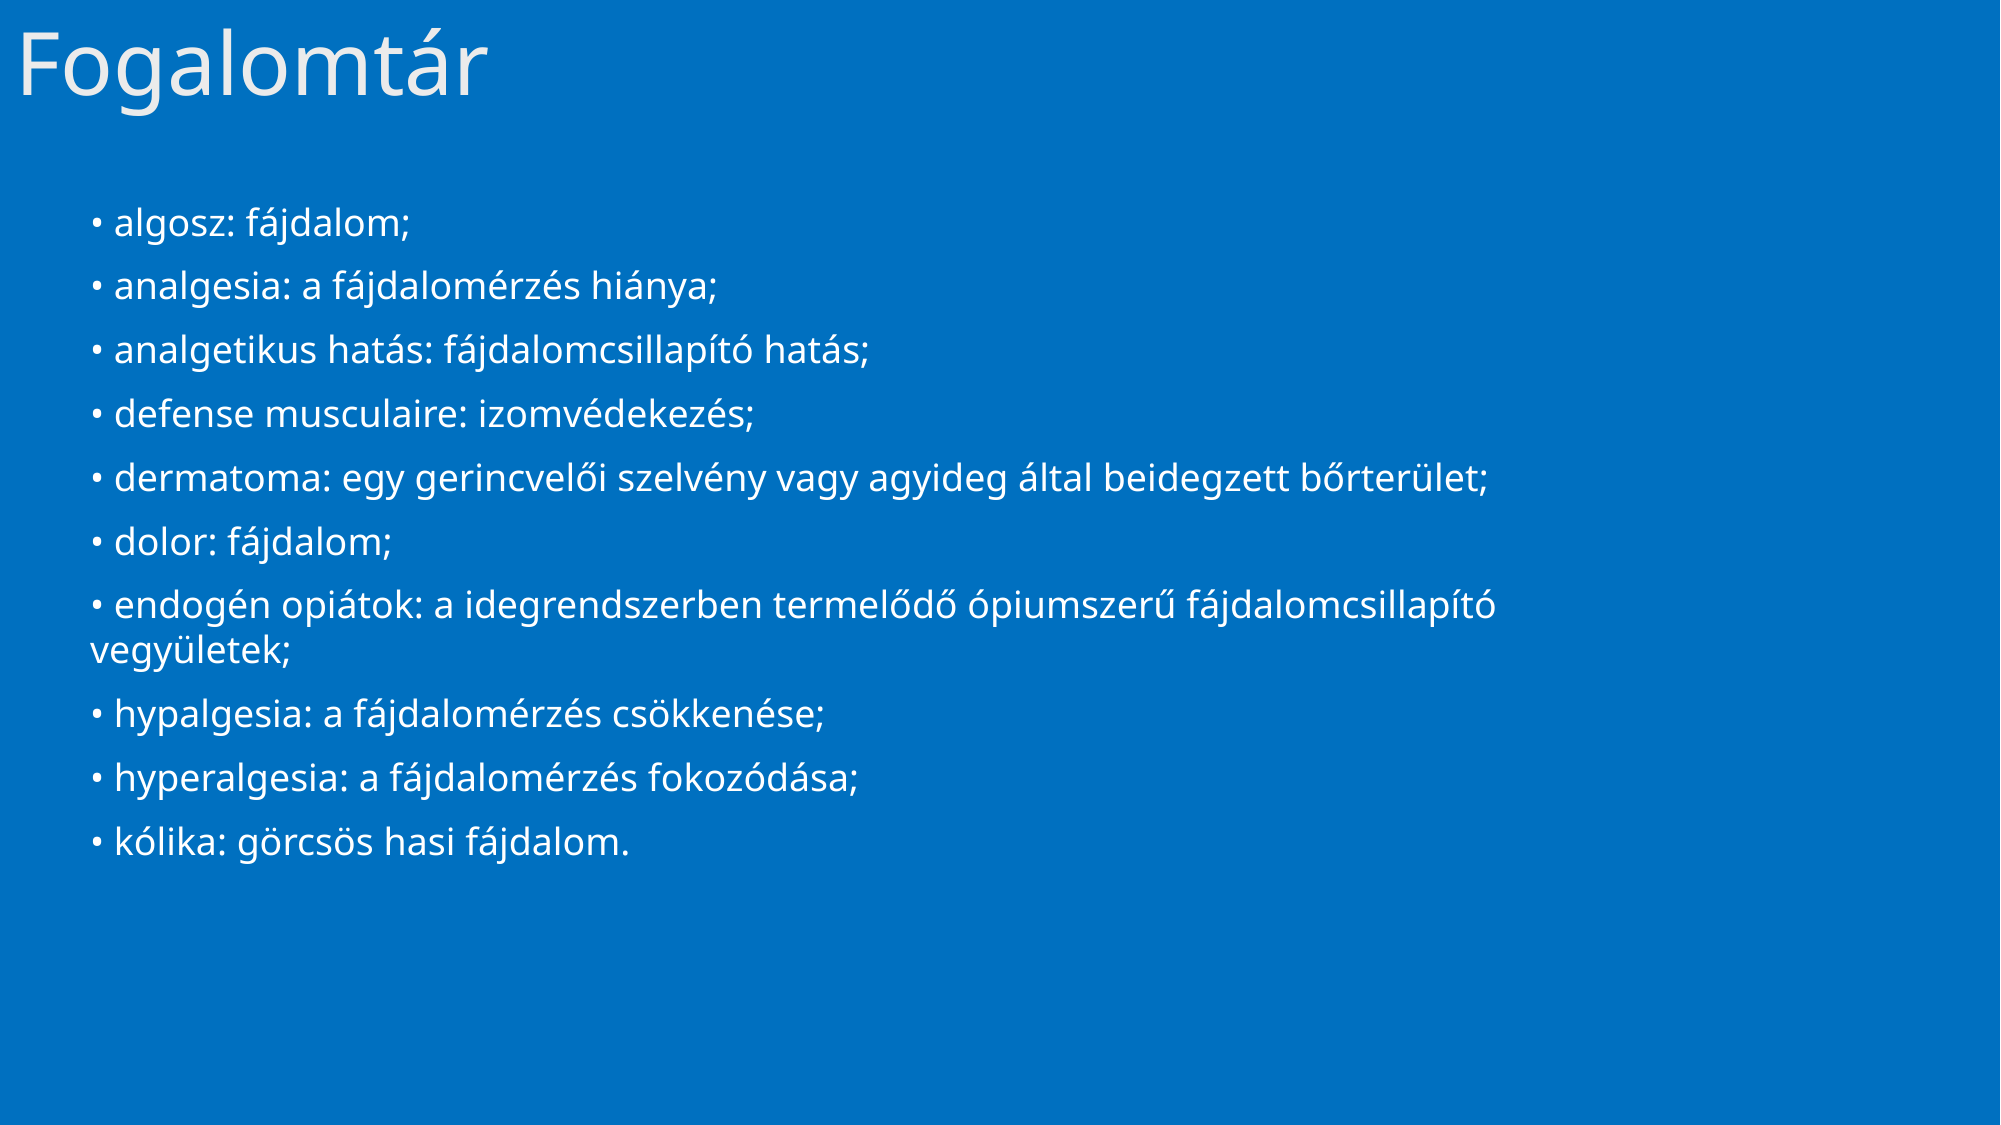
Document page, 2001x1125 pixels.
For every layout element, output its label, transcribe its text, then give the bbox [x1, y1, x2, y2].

list • algosz: fájdalom; • analgesia: a fájdalomérzés hiánya; • analgetikus hatás: fájdalomcsillapító hatás; • defense musculaire: izomvédekezés; • dermatoma: egy gerincvelői szelvény vagy agyideg által beidegzett bőrterület; • dolor: fájdalom; • endogén opiátok: a idegrendszerben termelődő ópiumszerű fájdalomcsillapító vegyületek; • hypalgesia: a fájdalomérzés csökkenése; • hyperalgesia: a fájdalomérzés fokozódása; • kólika: görcsös hasi fájdalom. [75, 191, 1543, 880]
title Fogalomtár [0, 0, 1543, 230]
